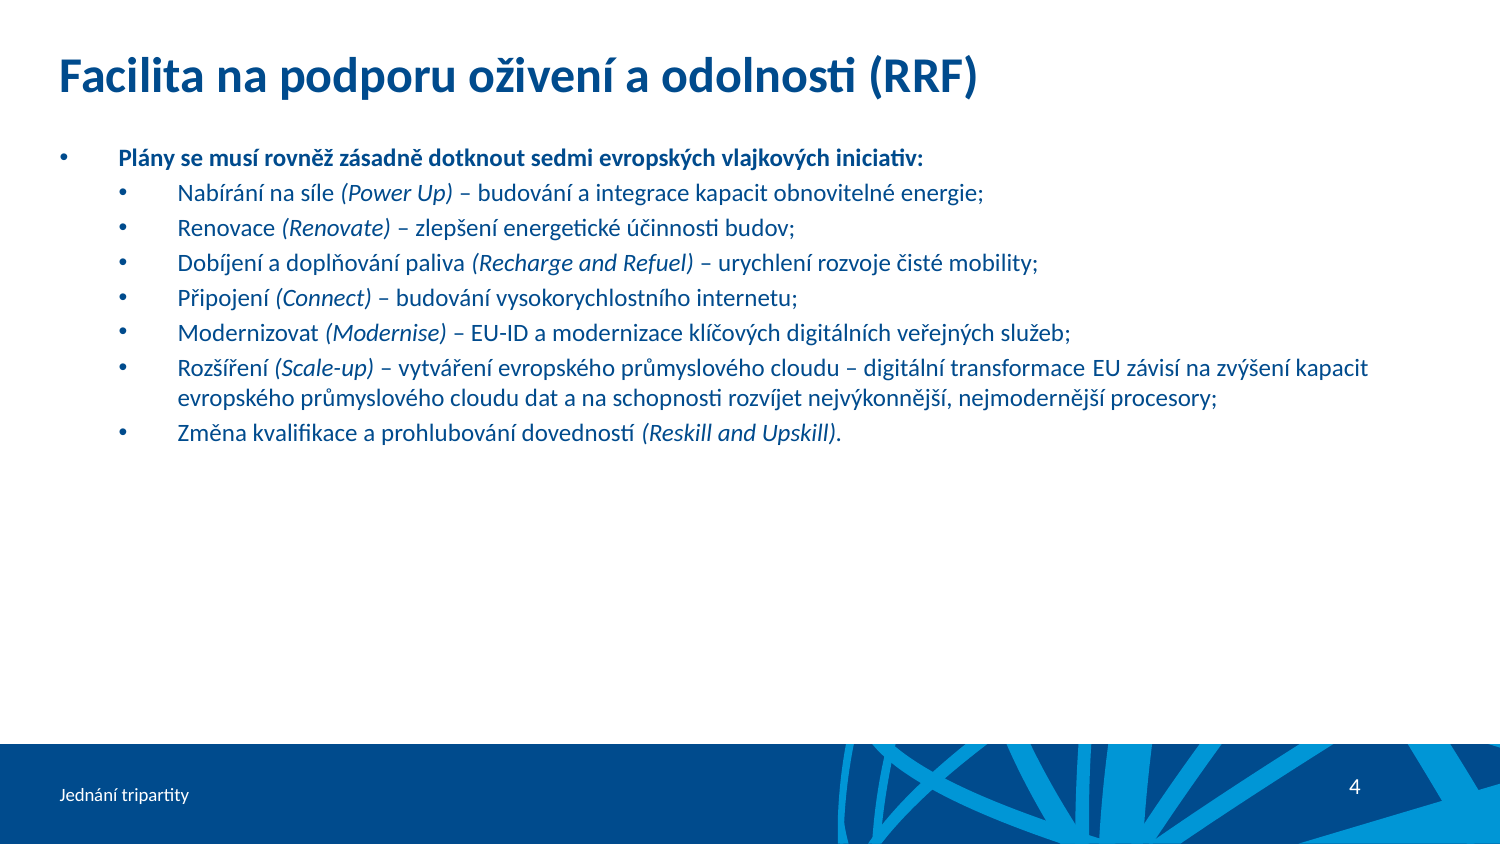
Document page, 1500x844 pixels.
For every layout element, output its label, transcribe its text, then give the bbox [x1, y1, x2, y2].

list Plány se musí rovněž zásadně dotknout sedmi evropských vlajkových iniciativ: Nabírání na síle (Power Up) – budování a integrace kapacit obnovitelné energie; Renovace (Renovate) – zlepšení energetické účinnosti budov; Dobíjení a doplňování paliva (Recharge and Refuel) – urychlení rozvoje čisté mobility; Připojení (Connect) – budování vysokorychlostního internetu; Modernizovat (Modernise) – EU-ID a modernizace klíčových digitálních veřejných služeb; Rozšíření (Scale-up) – vytváření evropského průmyslového cloudu – digitální transformace EU závisí na zvýšení kapacit evropského průmyslového cloudu dat a na schopnosti rozvíjet nejvýkonnější, nejmodernější procesory; Změna kvalifikace a prohlubování dovedností (Reskill and Upskill). [59, 141, 1441, 721]
title Facilita na podporu oživení a odolnosti (RRF) [59, 42, 1441, 104]
